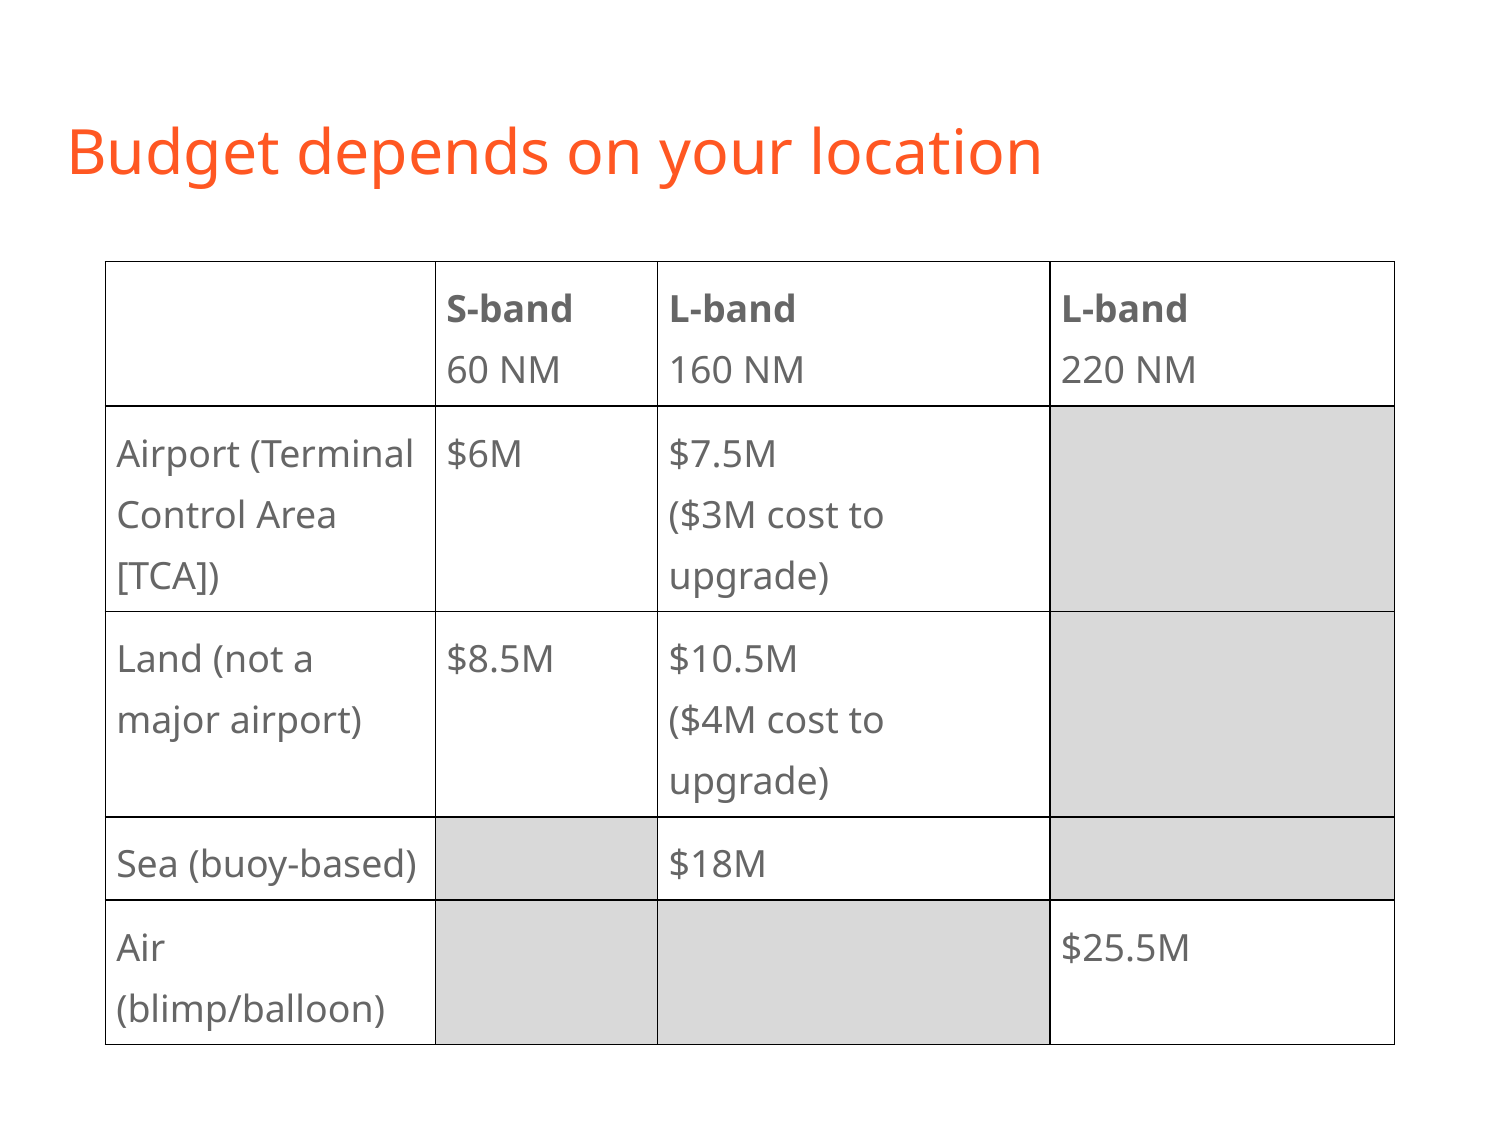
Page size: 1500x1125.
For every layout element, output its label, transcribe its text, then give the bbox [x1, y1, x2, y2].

table_cell [1051, 407, 1394, 611]
table_header L-band 220 NM [1051, 262, 1394, 405]
table_cell Land (not a major airport) [106, 612, 435, 816]
table_cell $8.5M [436, 612, 657, 816]
table_cell Airport (Terminal Control Area [TCA]) [106, 407, 435, 611]
table_cell [436, 818, 657, 899]
table_header [106, 262, 435, 405]
table_cell $10.5M ($4M cost to upgrade) [658, 612, 1049, 816]
table_cell $25.5M [1051, 901, 1394, 1044]
table_cell [1051, 612, 1394, 816]
table_cell $7.5M ($3M cost to upgrade) [658, 407, 1049, 611]
title Budget depends on your location [51, 97, 1449, 223]
table_header S-band 60 NM [436, 262, 657, 405]
table_header L-band 160 NM [658, 262, 1049, 405]
table_cell [1051, 818, 1394, 899]
table_cell Air (blimp/balloon) [106, 901, 435, 1044]
table_cell [658, 901, 1049, 1044]
table_cell Sea (buoy-based) [106, 818, 435, 899]
table_cell $18M [658, 818, 1049, 899]
table_cell $6M [436, 407, 657, 611]
table_cell [436, 901, 657, 1044]
